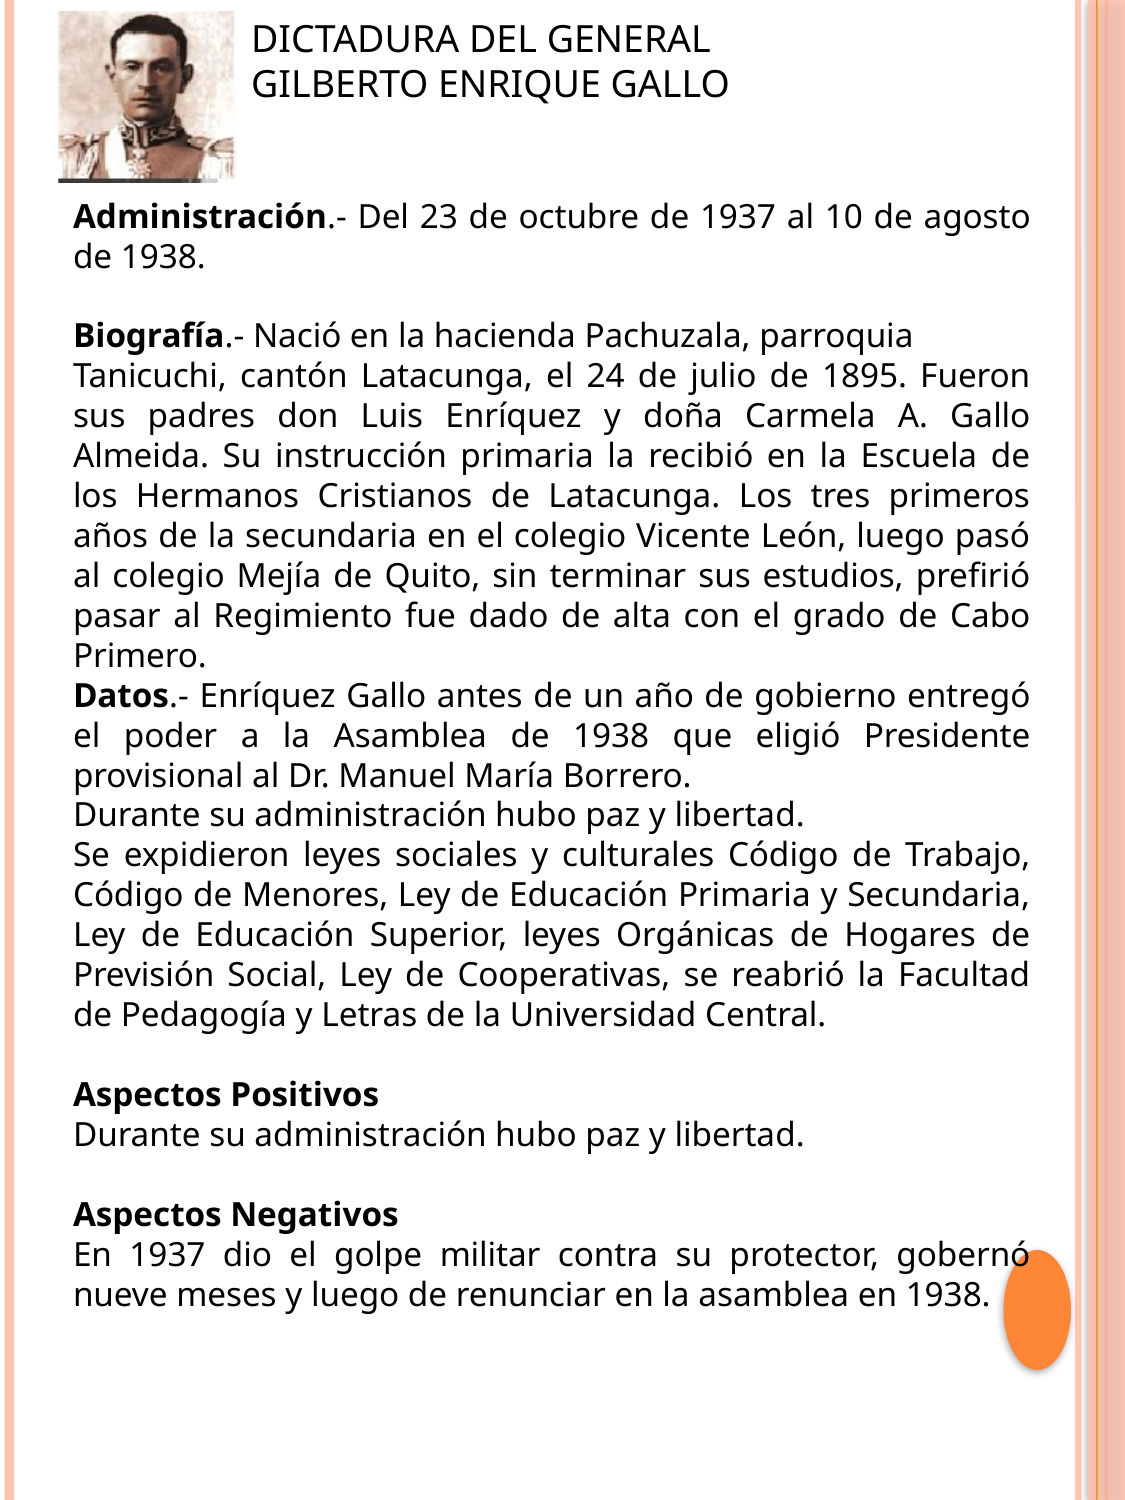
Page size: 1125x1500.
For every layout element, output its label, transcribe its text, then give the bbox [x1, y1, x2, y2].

text_box DICTADURA DEL GENERAL GILBERTO ENRIQUE GALLO [236, 7, 799, 113]
text_box Administración.- Del 23 de octubre de 1937 al 10 de agosto de 1938. Biografía.- Nació en la hacienda Pachuzala, parroquia Tanicuchi, cantón Latacunga, el 24 de julio de 1895. Fueron sus padres don Luis Enríquez y doña Carmela A. Gallo Almeida. Su instrucción primaria la recibió en la Escuela de los Hermanos Cristianos de Latacunga. Los tres primeros años de la secundaria en el colegio Vicente León, luego pasó al colegio Mejía de Quito, sin terminar sus estudios, prefirió pasar al Regimiento fue dado de alta con el grado de Cabo Primero. Datos.- Enríquez Gallo antes de un año de gobierno entregó el poder a la Asamblea de 1938 que eligió Presidente provisional al Dr. Manuel María Borrero. Durante su administración hubo paz y libertad. Se expidieron leyes sociales y culturales Código de Trabajo, Código de Menores, Ley de Educación Primaria y Secundaria, Ley de Educación Superior, leyes Orgánicas de Hogares de Previsión Social, Ley de Cooperativas, se reabrió la Facultad de Pedagogía y Letras de la Universidad Central. Aspectos Positivos Durante su administración hubo paz y libertad. Aspectos Negativos En 1937 dio el golpe militar contra su protector, gobernó nueve meses y luego de renunciar en la asamblea en 1938. [58, 187, 1047, 1320]
picture [57, 10, 237, 184]
